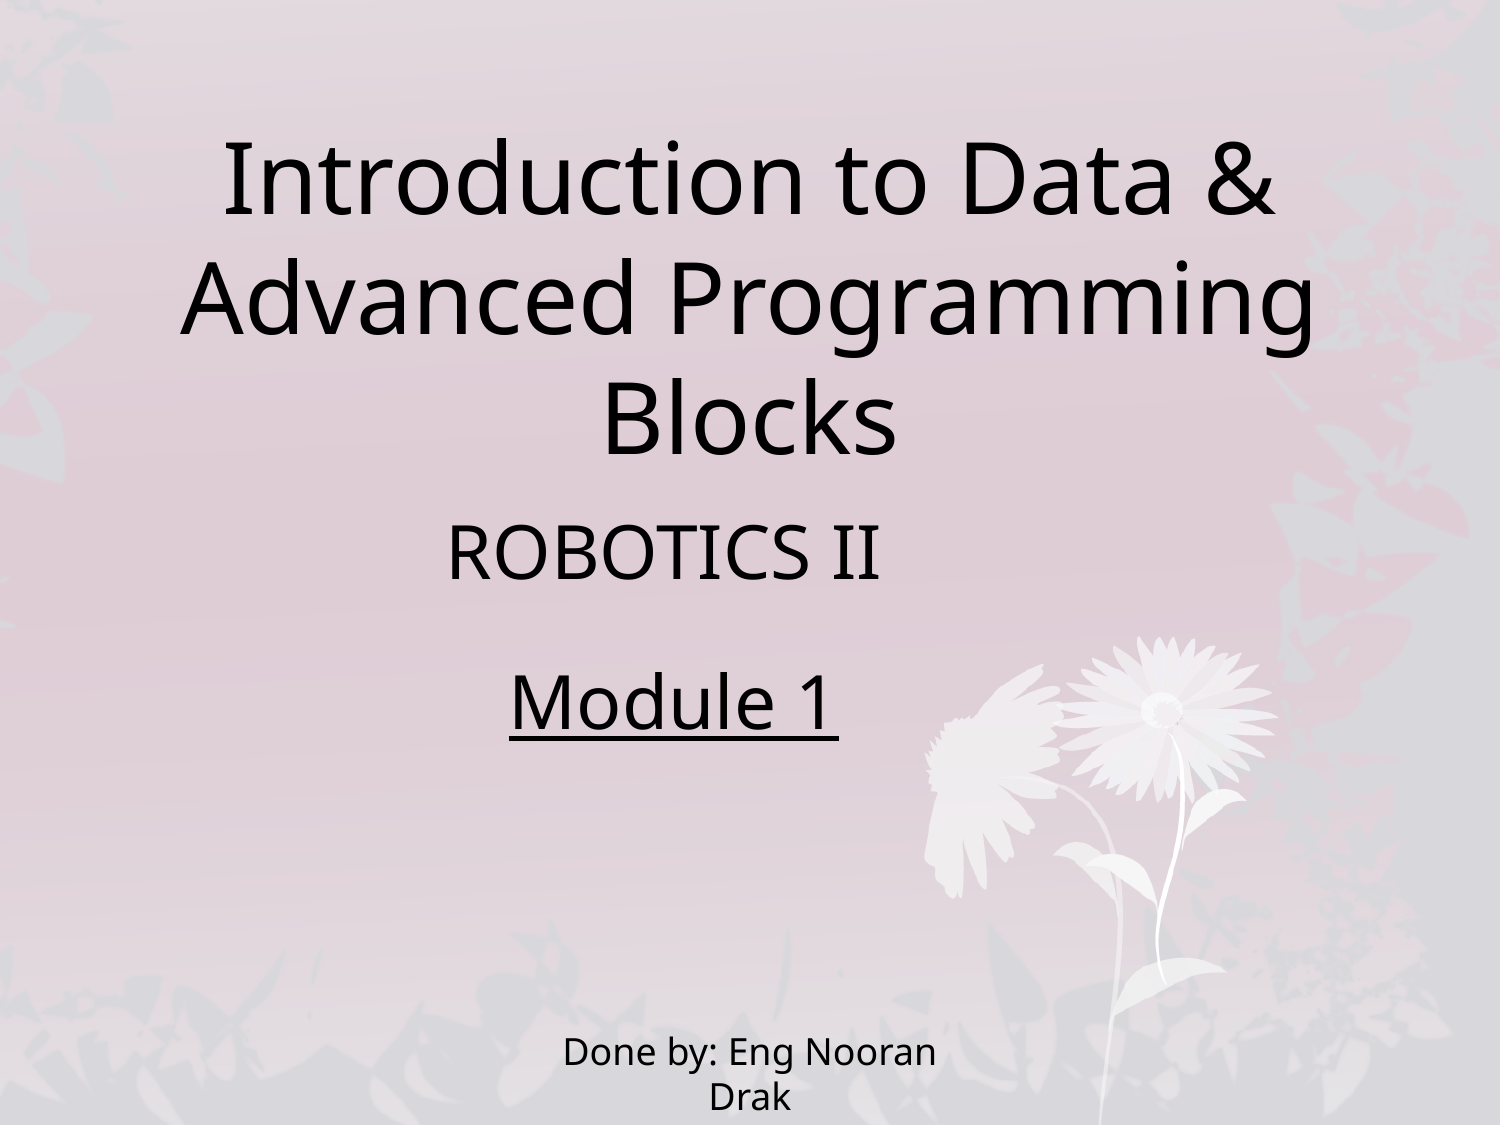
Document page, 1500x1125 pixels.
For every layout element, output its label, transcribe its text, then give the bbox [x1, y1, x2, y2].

picture [0, 0, 1500, 1125]
subtitle ROBOTICS II Module 1 [300, 474, 1048, 900]
footer Done by: Eng Nooran Drak [512, 1042, 988, 1103]
title Introduction to Data & Advanced Programming Blocks [37, 156, 1463, 432]
